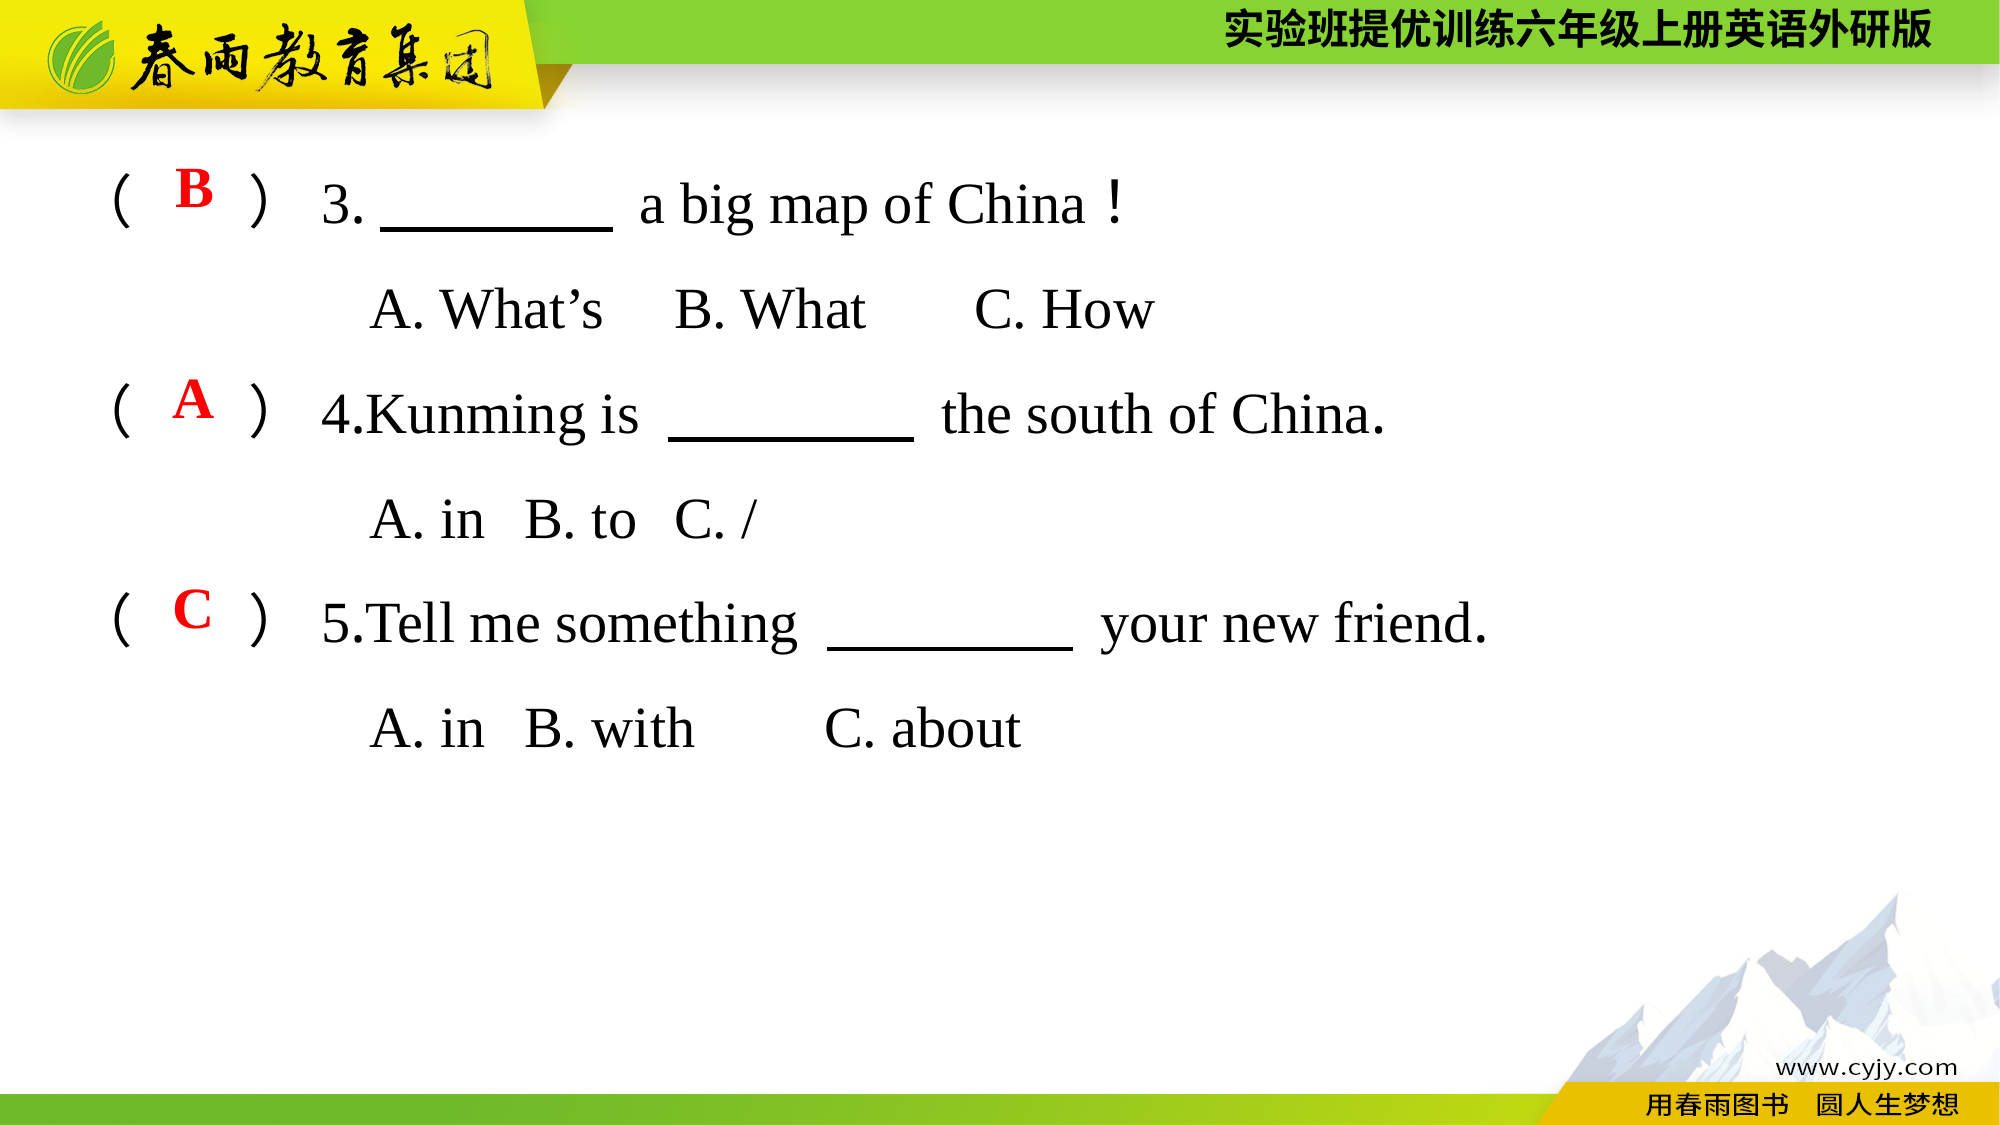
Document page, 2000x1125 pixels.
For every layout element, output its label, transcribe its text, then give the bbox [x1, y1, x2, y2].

text_box A [157, 352, 230, 438]
text_box C [157, 562, 230, 648]
picture [0, 0, 2000, 1125]
text_box B [160, 141, 230, 227]
list （ ）3. a big map of China！ A. What’s B. What C. How （ ）4.Kunming is the south of China. A. in B. to C. / （ ）5.Tell me something your new friend. A. in B. with C. about [59, 122, 1944, 774]
